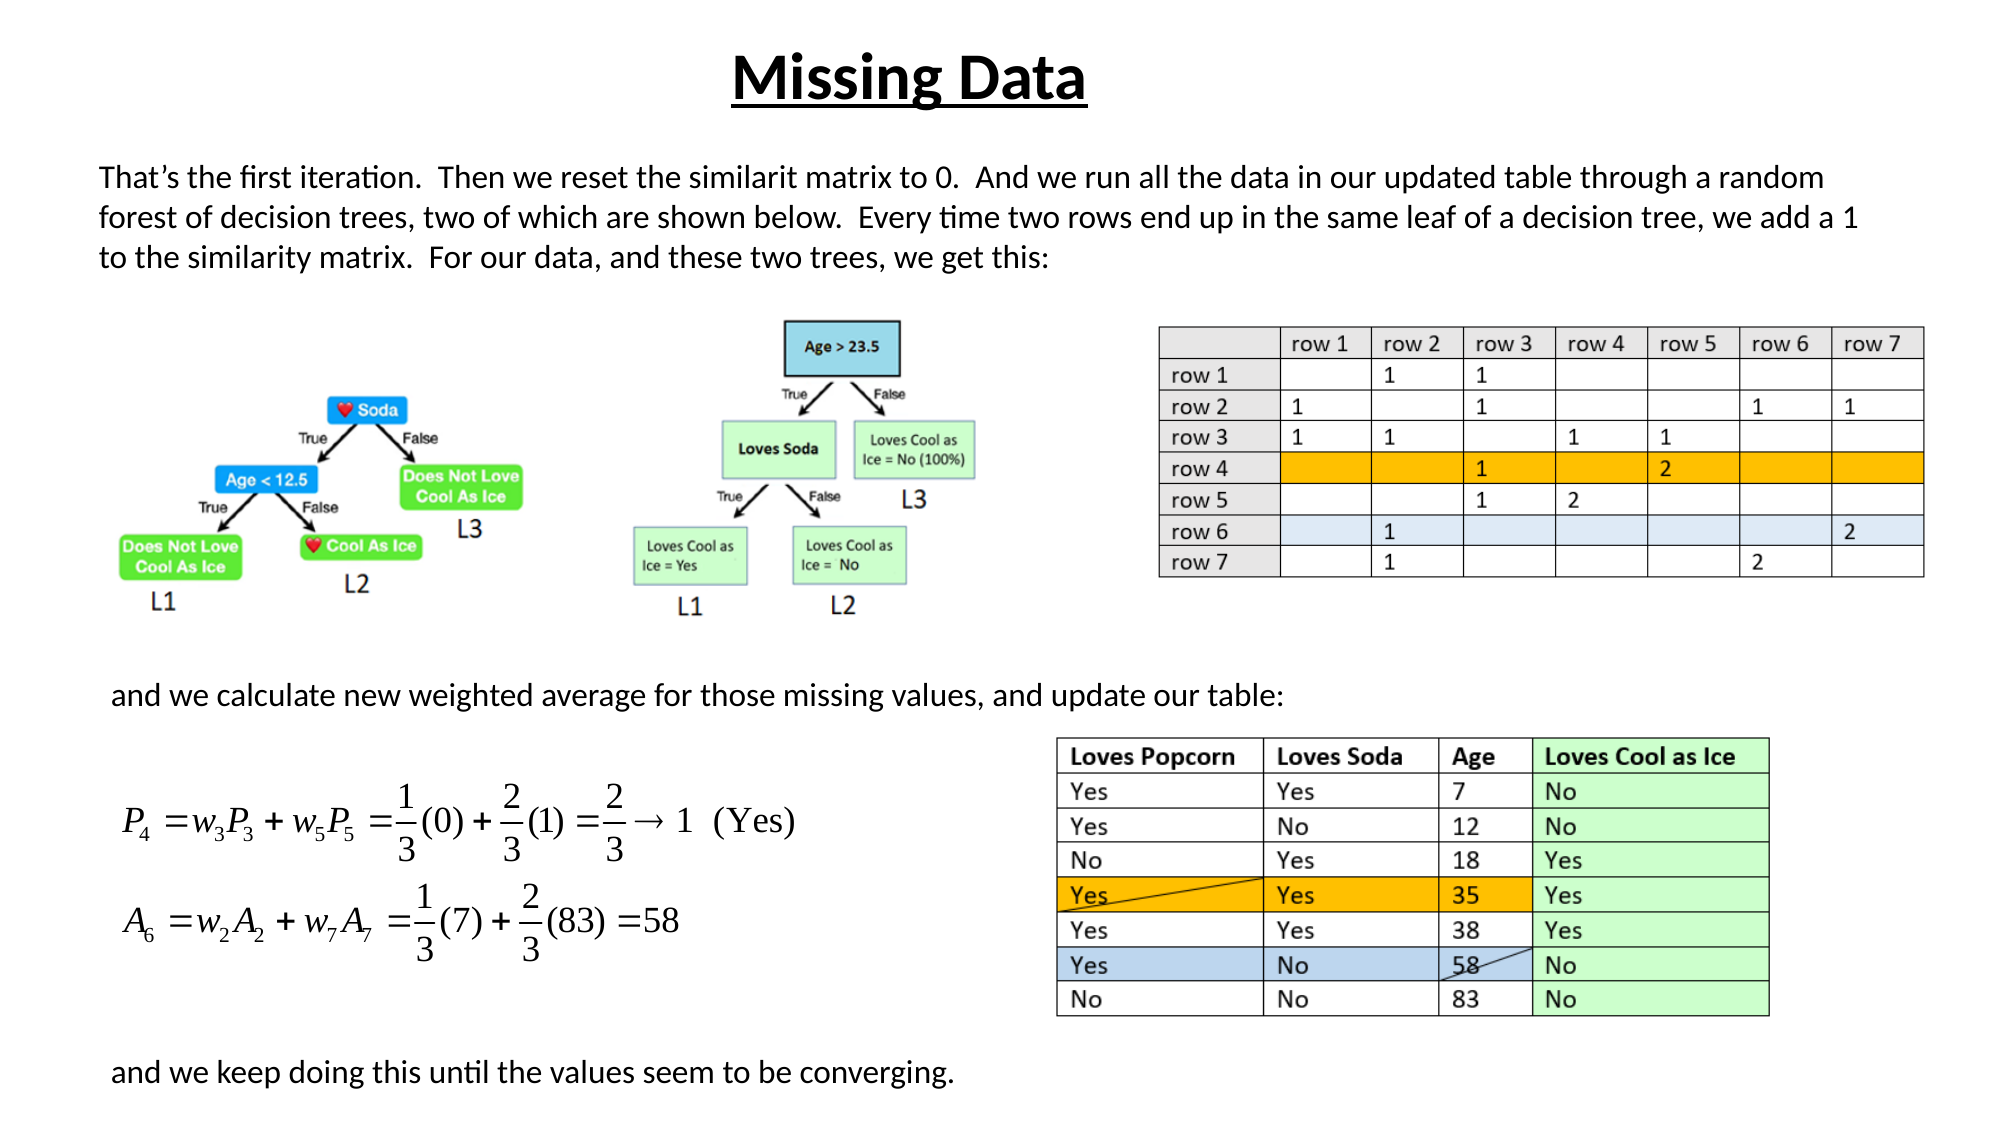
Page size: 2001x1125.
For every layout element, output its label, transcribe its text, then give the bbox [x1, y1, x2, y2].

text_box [115, 772, 803, 970]
text_box Missing Data [716, 25, 1137, 121]
picture [1049, 730, 1775, 1024]
text_box and we keep doing this until the values seem to be converging. [96, 1042, 1368, 1098]
picture [1152, 322, 1930, 582]
text_box and we calculate new weighted average for those missing values, and update our table: [96, 666, 1368, 721]
picture [95, 308, 988, 629]
text_box That’s the first iteration. Then we reset the similarit matrix to 0. And we run all the data in our updated table through a random forest of decision trees, two of which are shown below. Every time two rows end up in the same leaf of a decision tree, we add a 1 to the similarity matrix. For our data, and these two trees, we get this: [84, 148, 1910, 283]
